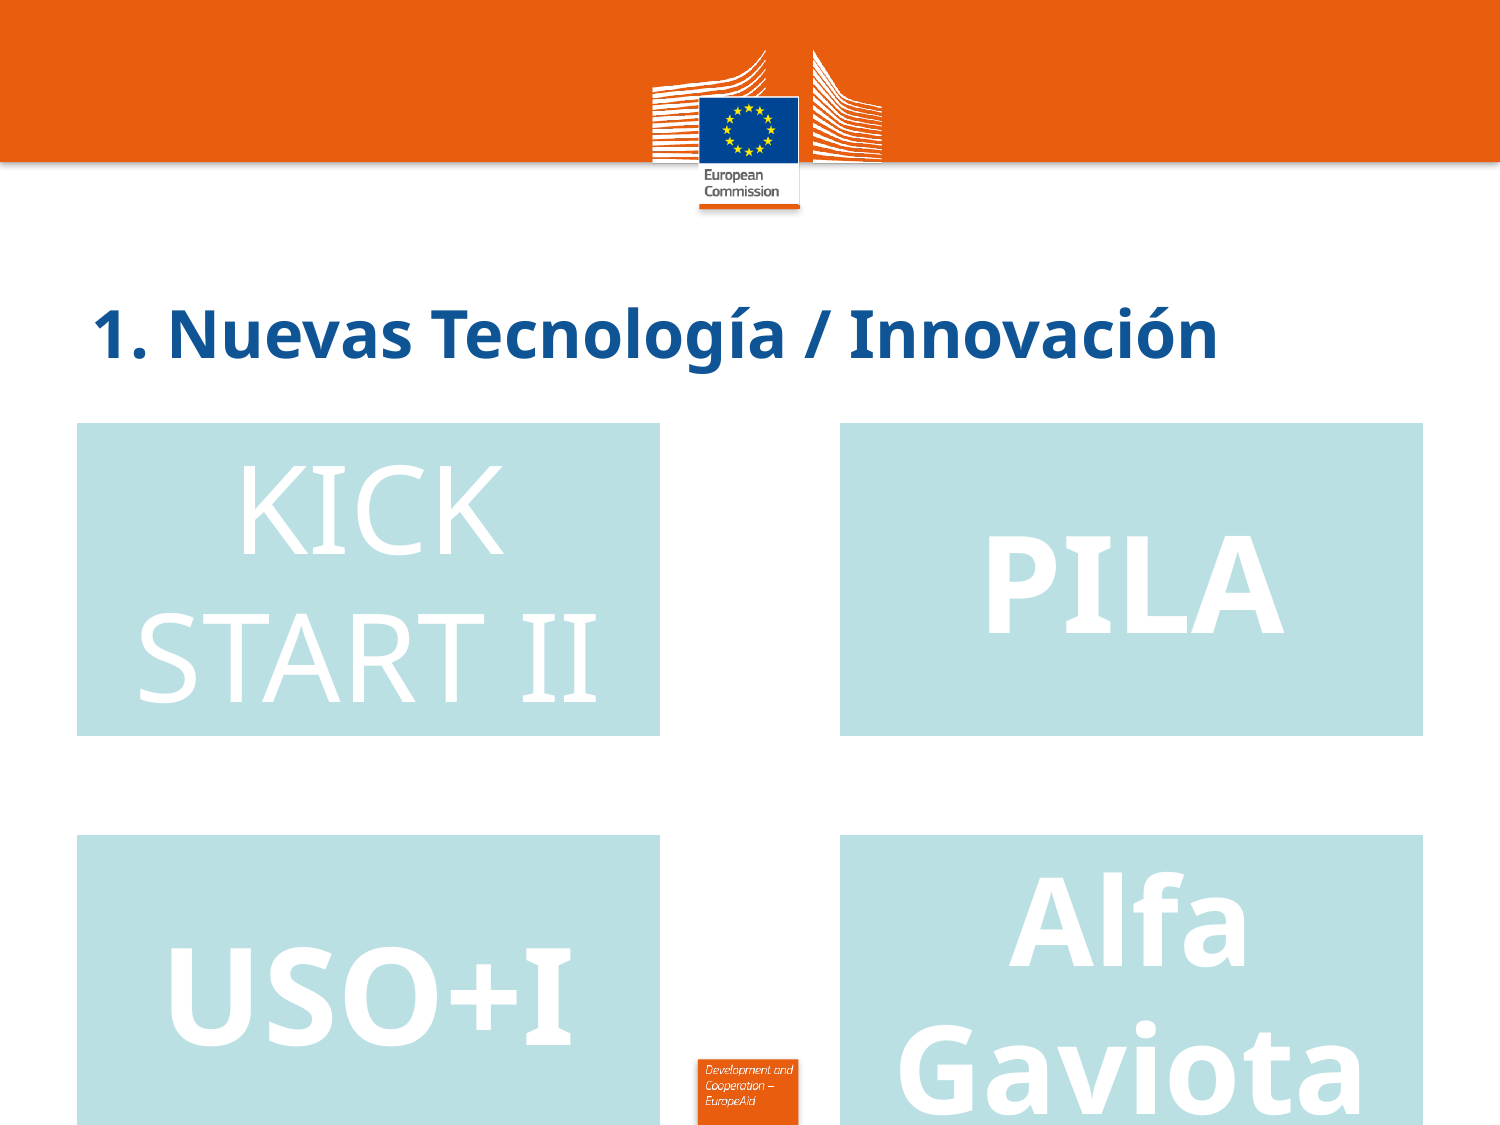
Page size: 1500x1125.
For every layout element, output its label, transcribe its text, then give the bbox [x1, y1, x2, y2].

title 1. Nuevas Tecnología / Innovación [76, 255, 1428, 410]
picture [698, 1059, 799, 1125]
picture [615, 50, 882, 255]
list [74, 420, 1426, 988]
